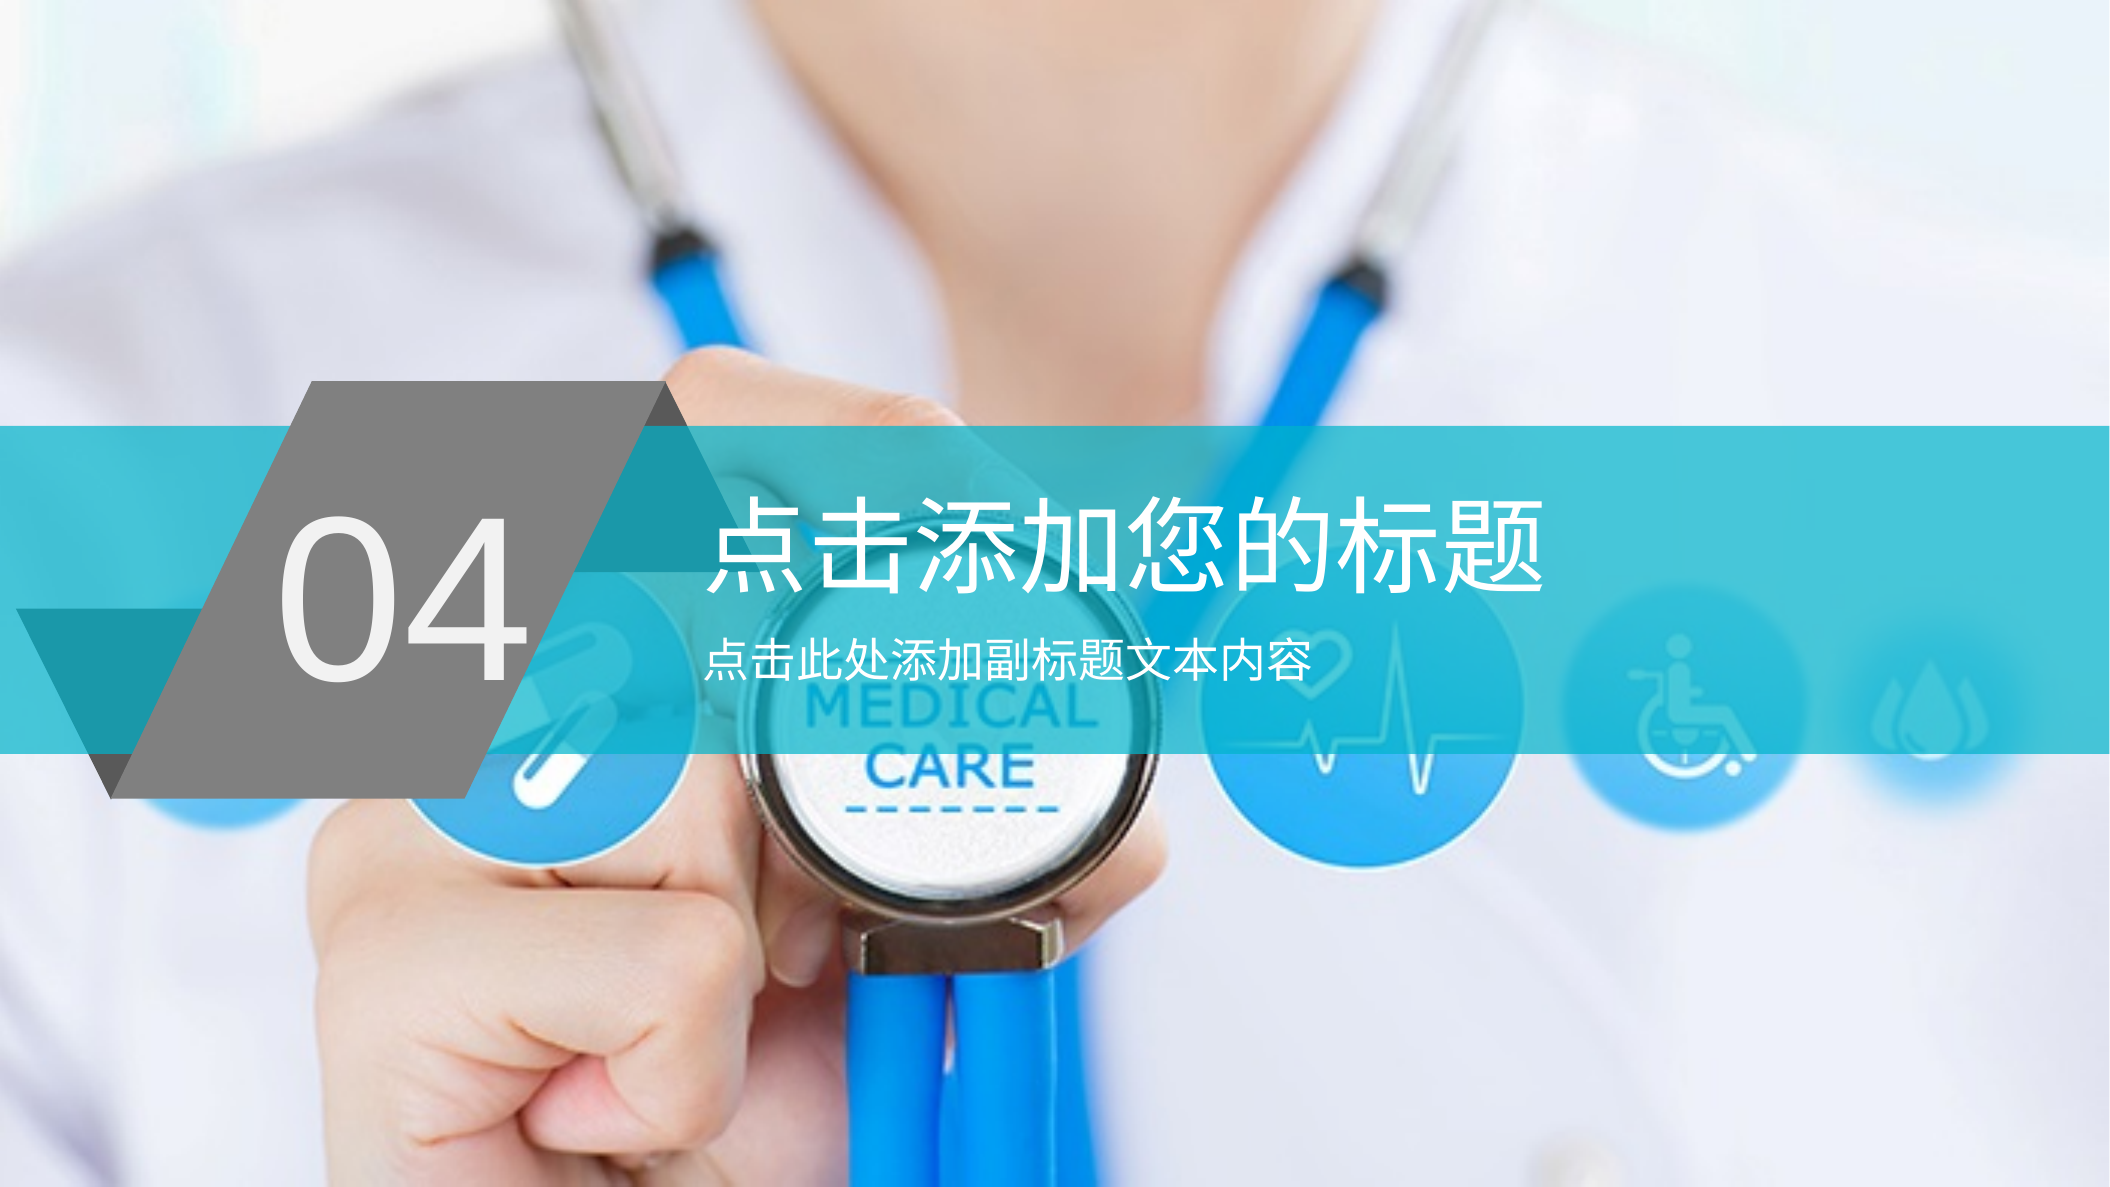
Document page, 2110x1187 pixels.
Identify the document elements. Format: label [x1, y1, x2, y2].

text_box [0, 0, 2110, 380]
text_box [0, 380, 2110, 800]
text_box [0, 800, 2110, 1187]
